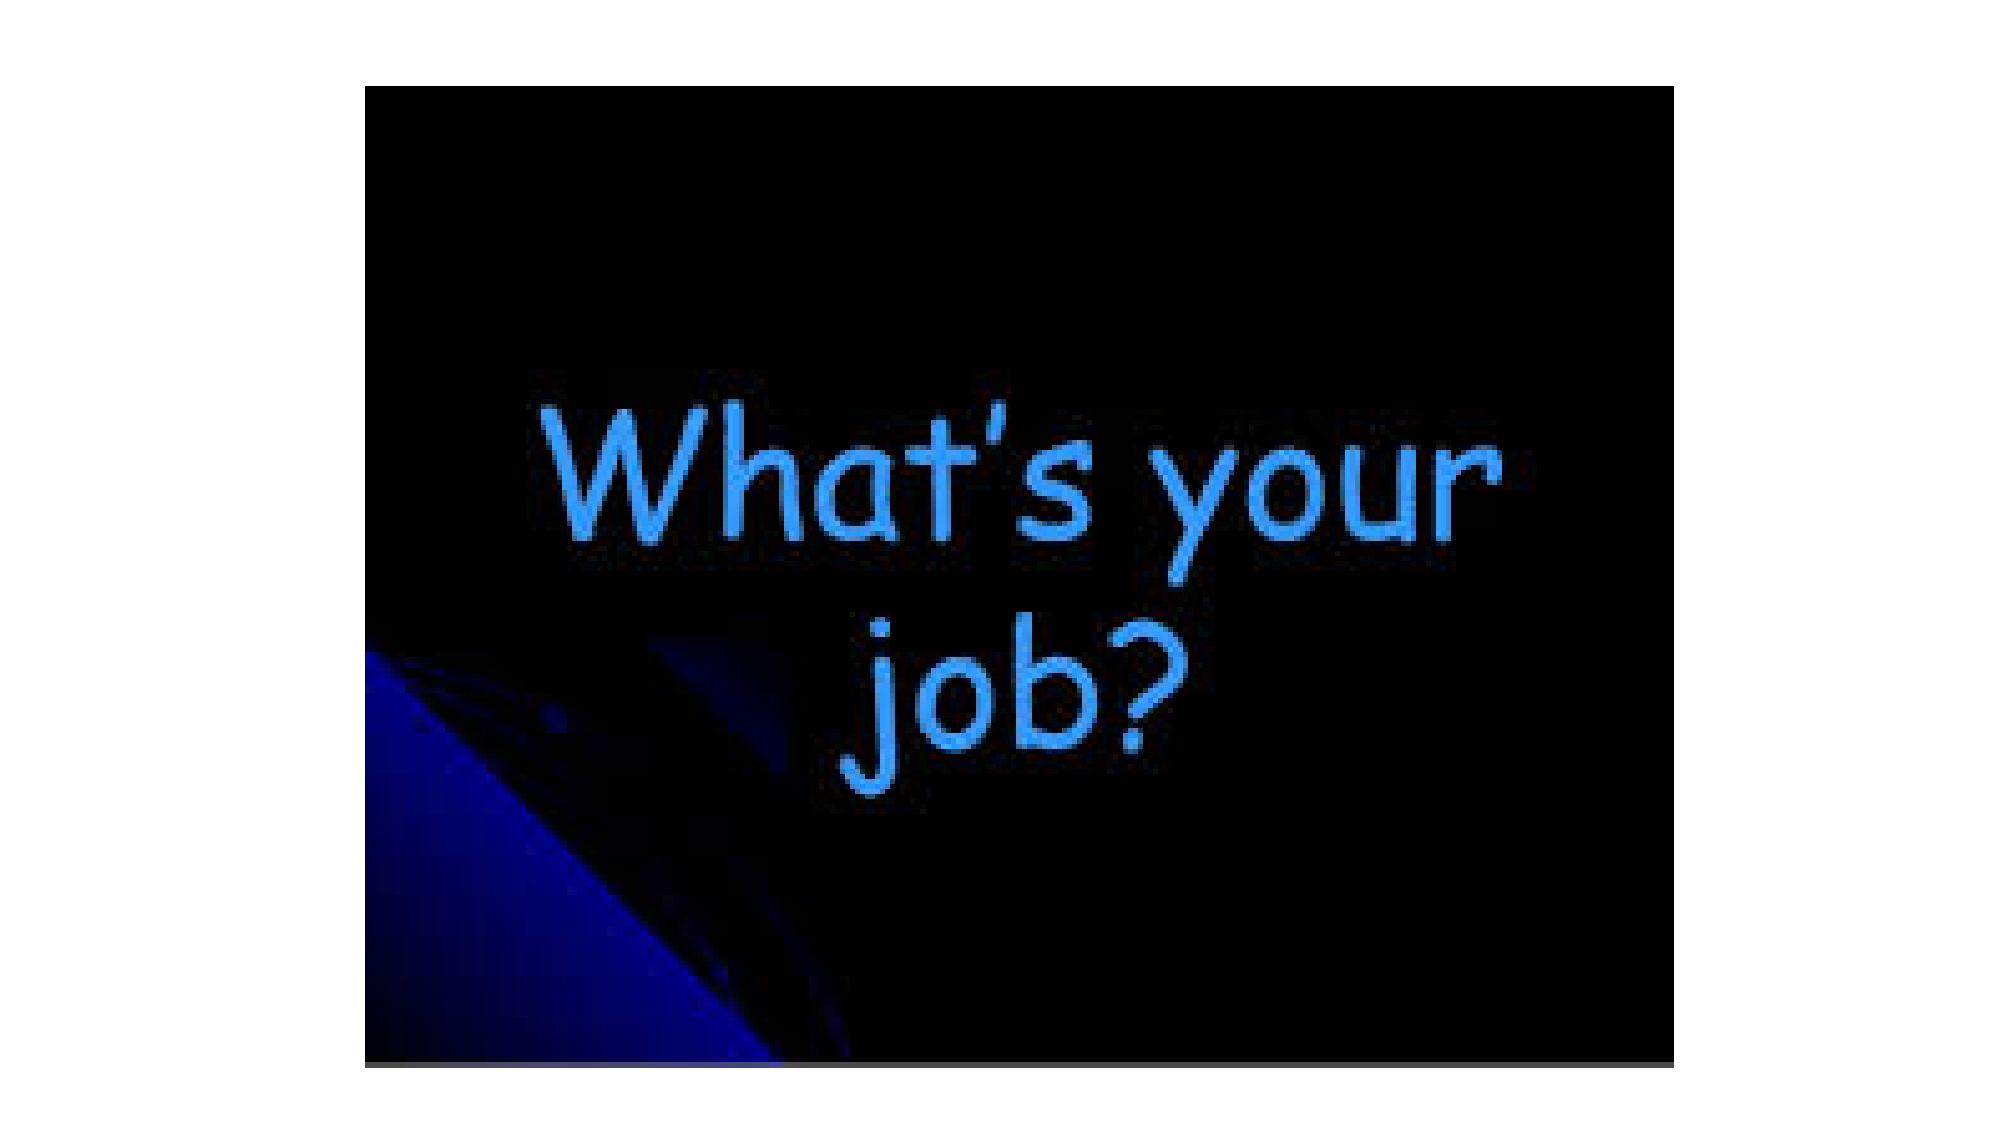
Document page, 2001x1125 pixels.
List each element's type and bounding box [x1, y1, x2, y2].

picture [365, 86, 1675, 1068]
